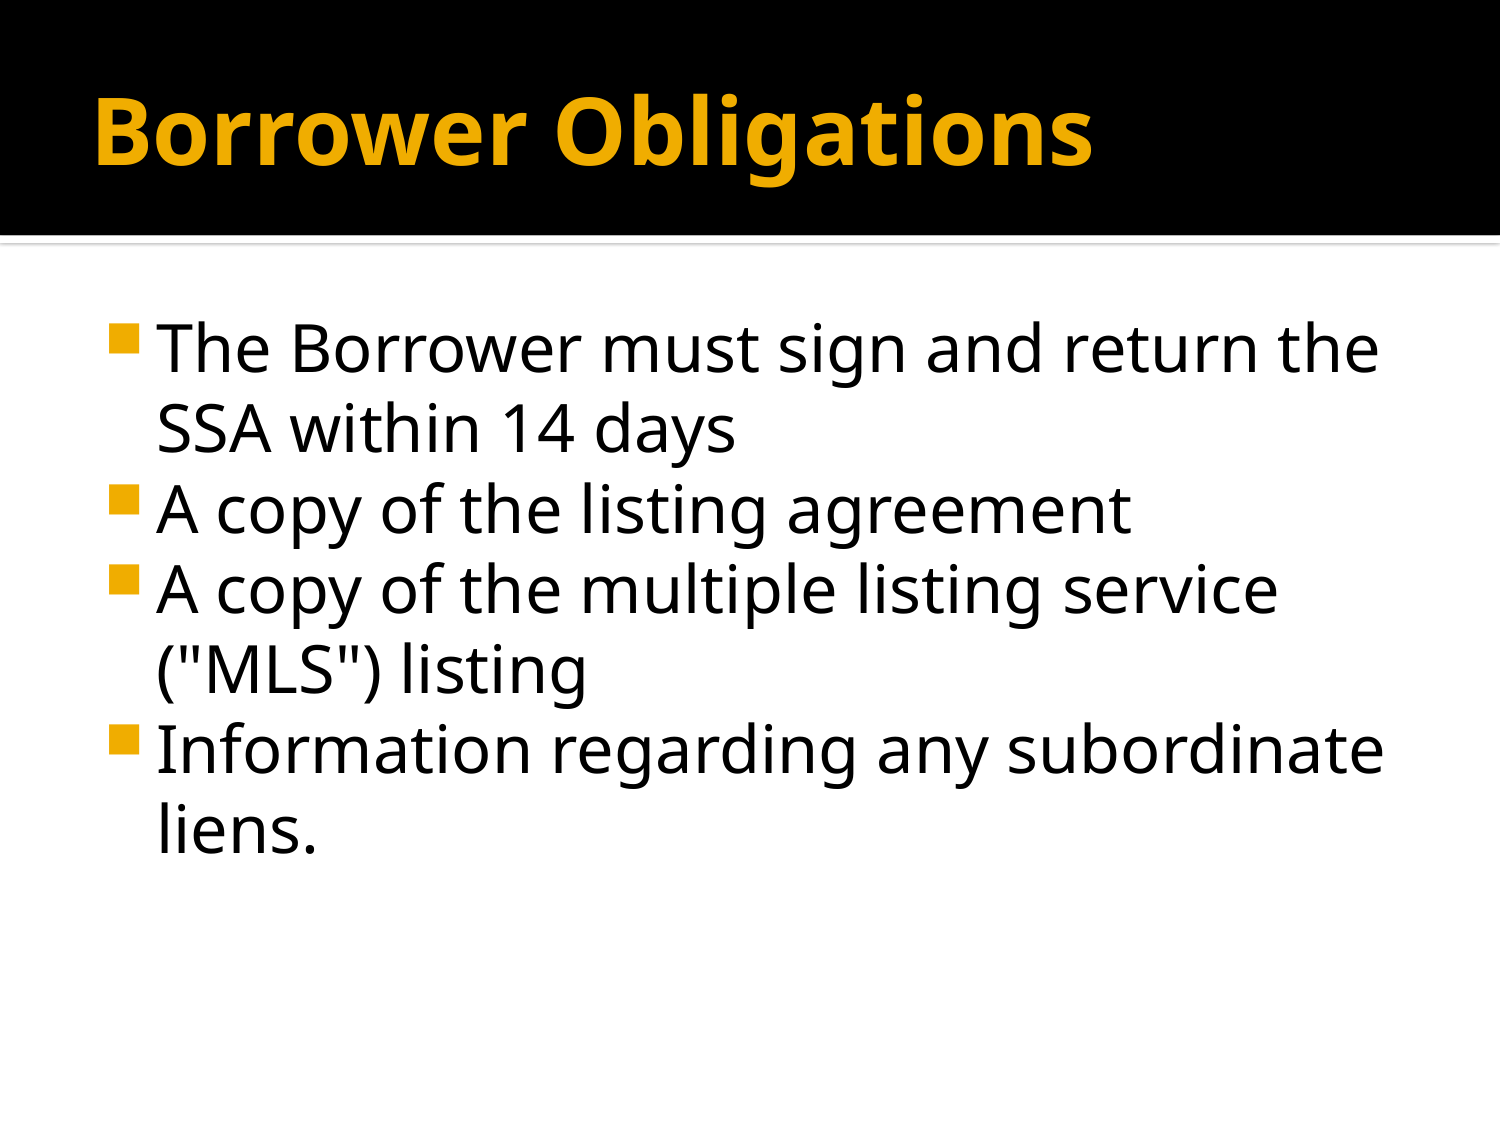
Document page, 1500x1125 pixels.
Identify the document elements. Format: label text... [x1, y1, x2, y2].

list The Borrower must sign and return the SSA within 14 days A copy of the listing agreement A copy of the multiple listing service ("MLS") listing Information regarding any subordinate liens. [75, 291, 1425, 1050]
title Borrower Obligations [75, 25, 1425, 231]
